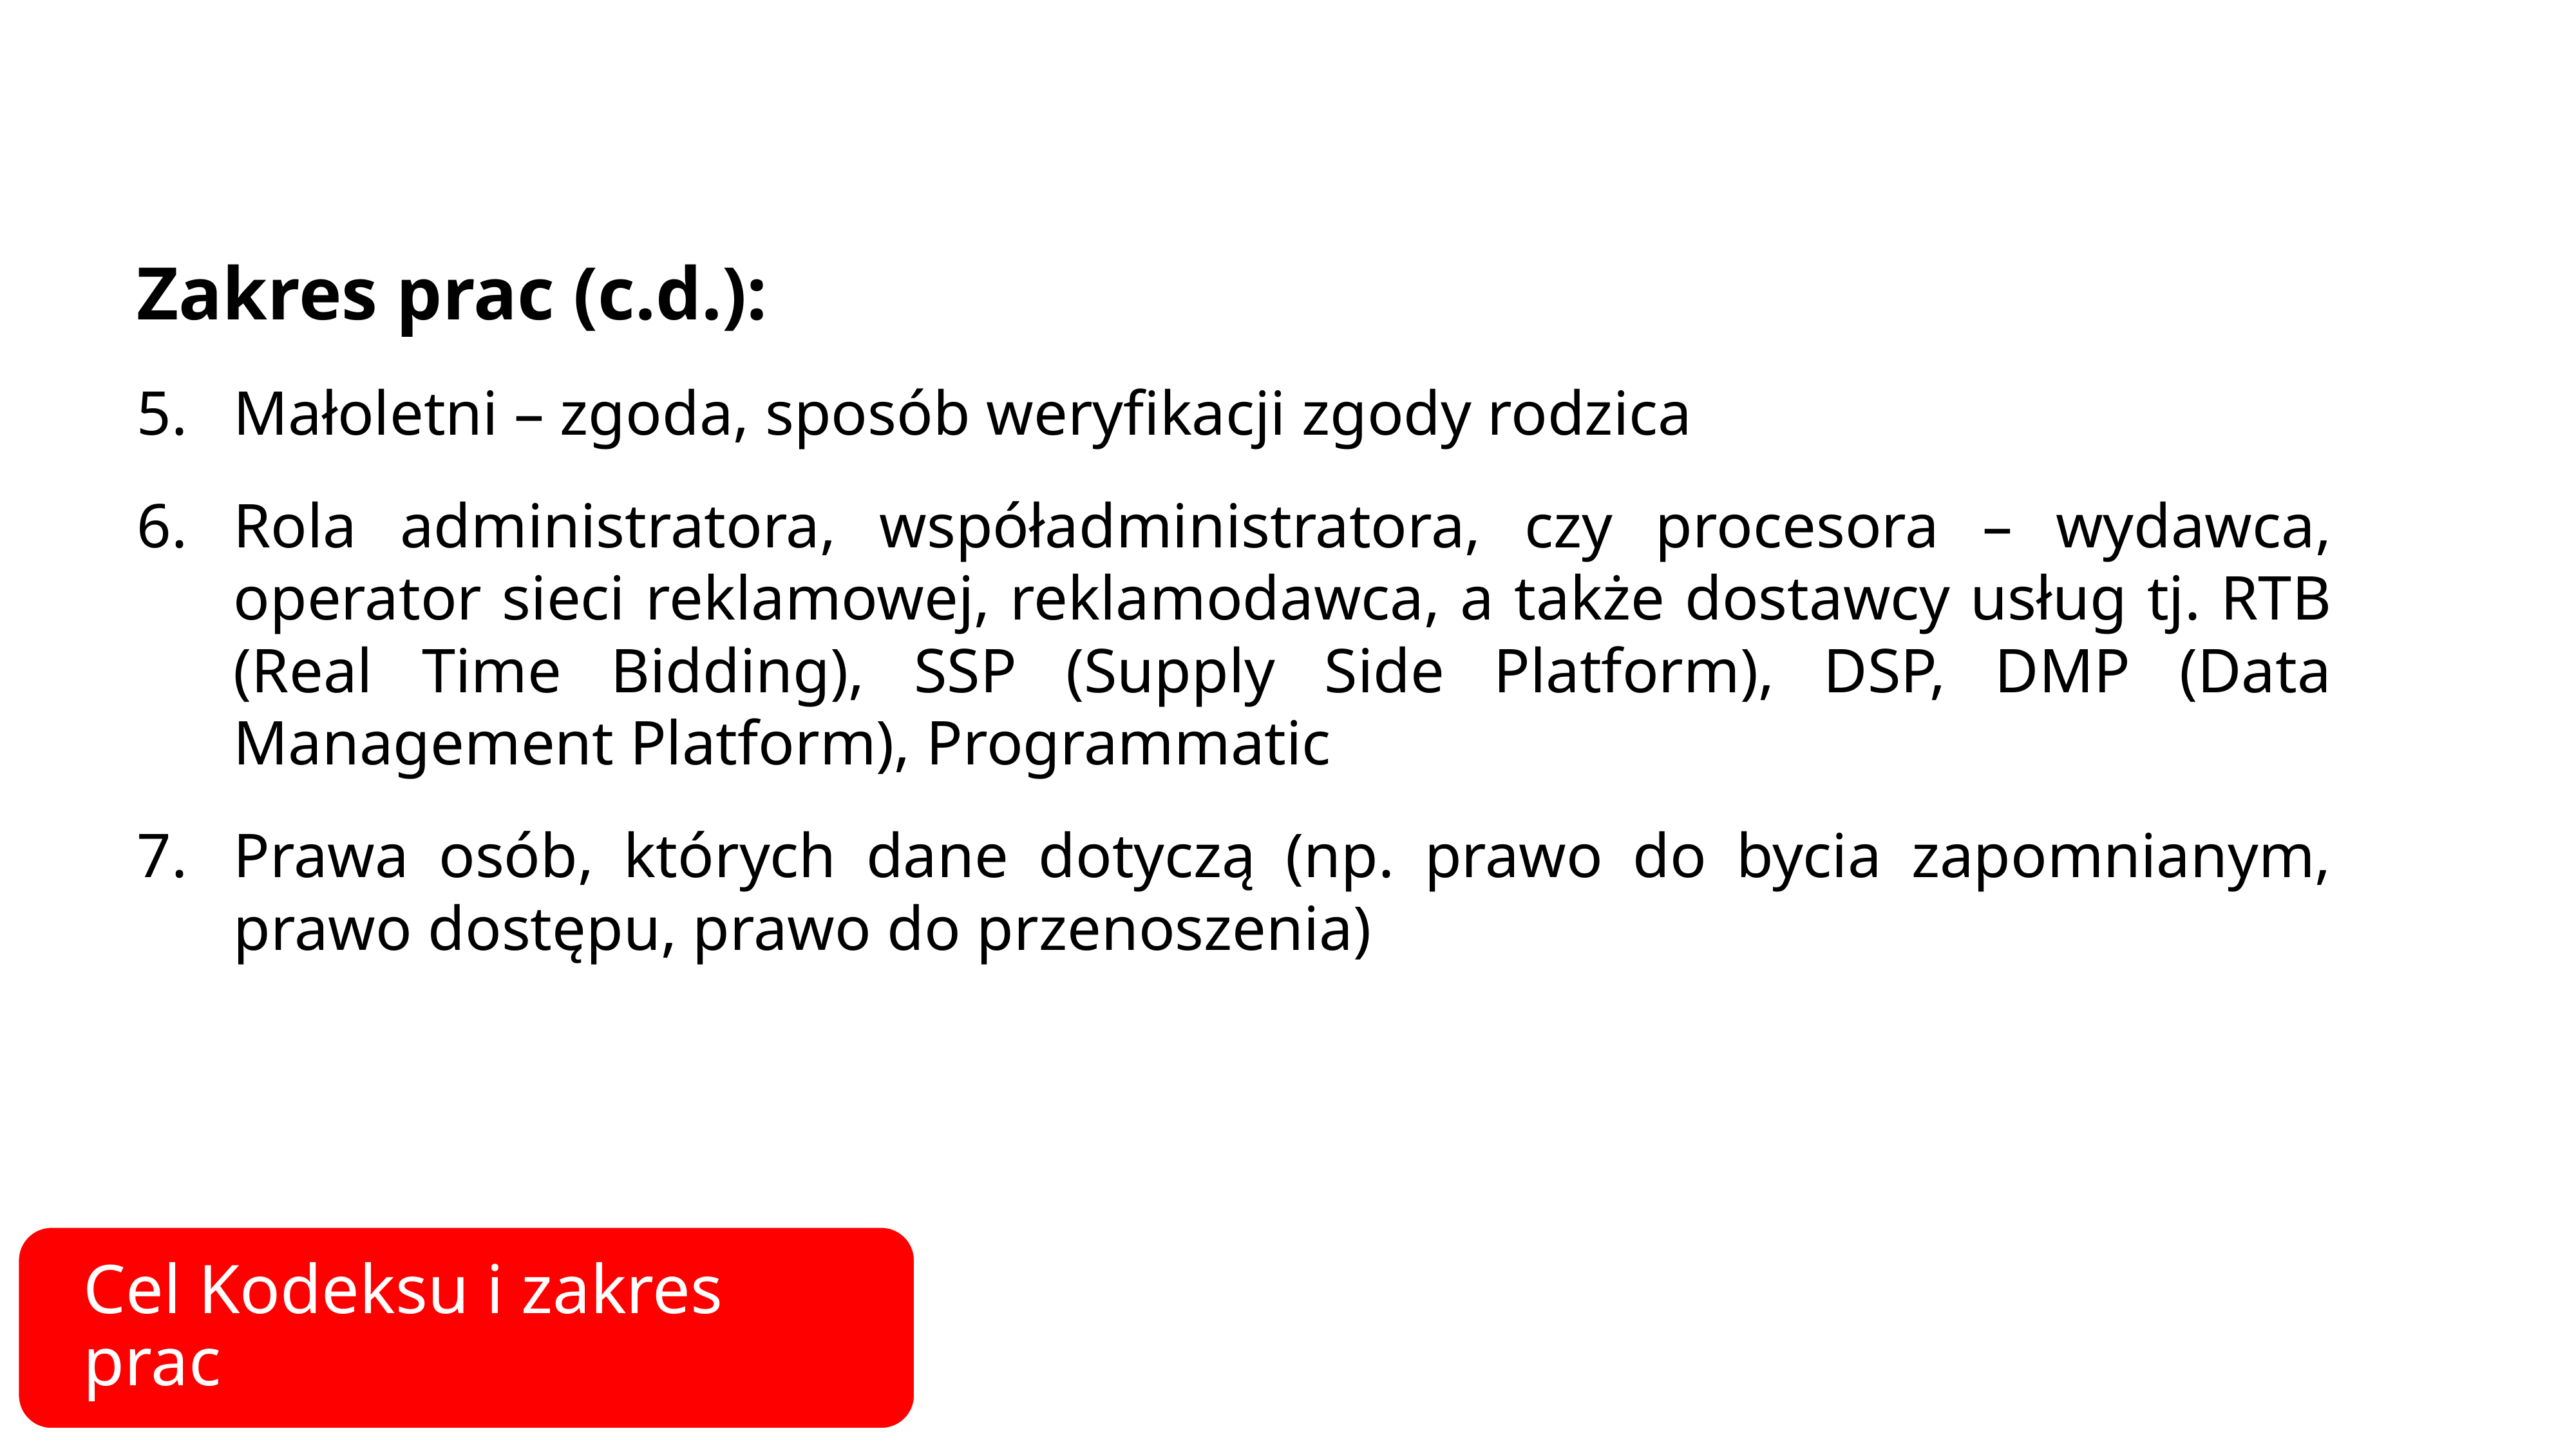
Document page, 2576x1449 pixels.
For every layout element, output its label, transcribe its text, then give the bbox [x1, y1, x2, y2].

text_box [17, 1226, 916, 1430]
text_box Zakres prac (c.d.): Małoletni – zgoda, sposób weryfikacji zgody rodzica Rola administratora, współadministratora, czy procesora – wydawca, operator sieci reklamowej, reklamodawca, a także dostawcy usług tj. RTB (Real Time Bidding), SSP (Supply Side Platform), DSP, DMP (Data Management Platform), Programmatic Prawa osób, których dane dotyczą (np. prawo do bycia zapomnianym, prawo dostępu, prawo do przenoszenia) [131, 242, 2338, 968]
